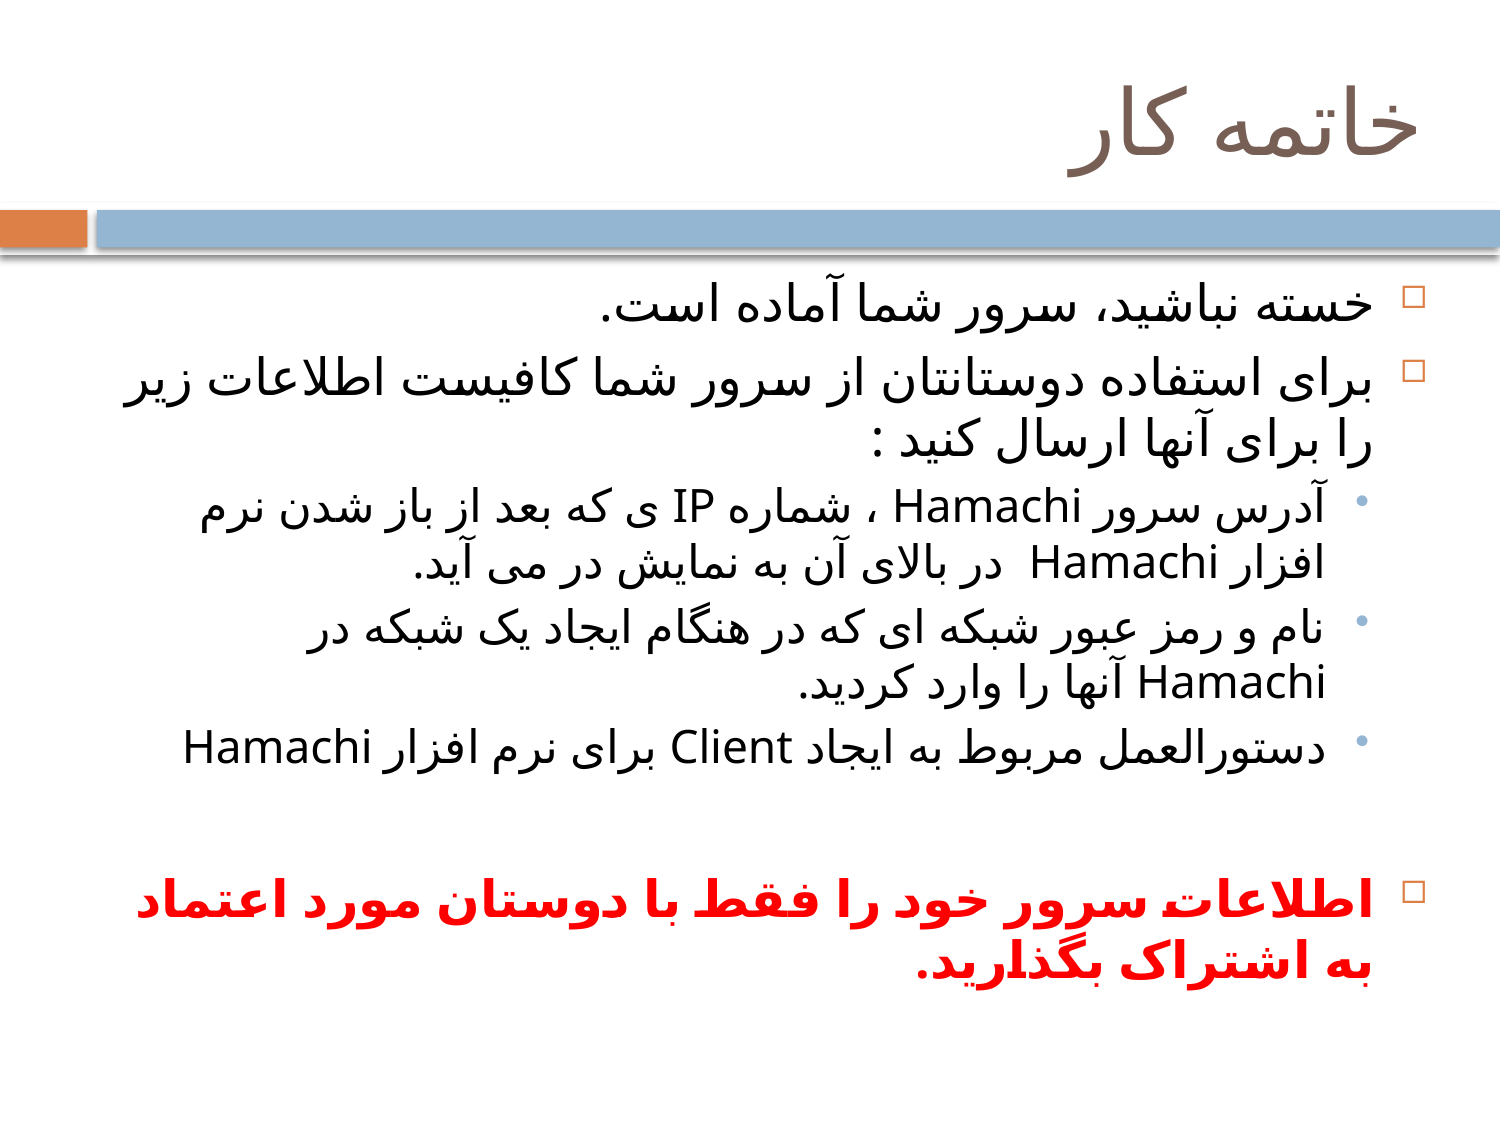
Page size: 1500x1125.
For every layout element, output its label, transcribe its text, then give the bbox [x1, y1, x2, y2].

title خاتمه کار [100, 37, 1438, 200]
list خسته نباشید، سرور شما آماده است. برای استفاده دوستانتان از سرور شما کافیست اطلاعات زیر را برای آنها ارسال کنید : آدرس سرور Hamachi ، شماره IP ی که بعد از باز شدن نرم افزار Hamachi در بالای آن به نمایش در می آید. نام و رمز عبور شبکه ای که در هنگام ایجاد یک شبکه در Hamachi آنها را وارد کردید. دستورالعمل مربوط به ایجاد Client برای نرم افزار Hamachi اطلاعات سرور خود را فقط با دوستان مورد اعتماد به اشتراک بگذارید. [100, 262, 1438, 1000]
